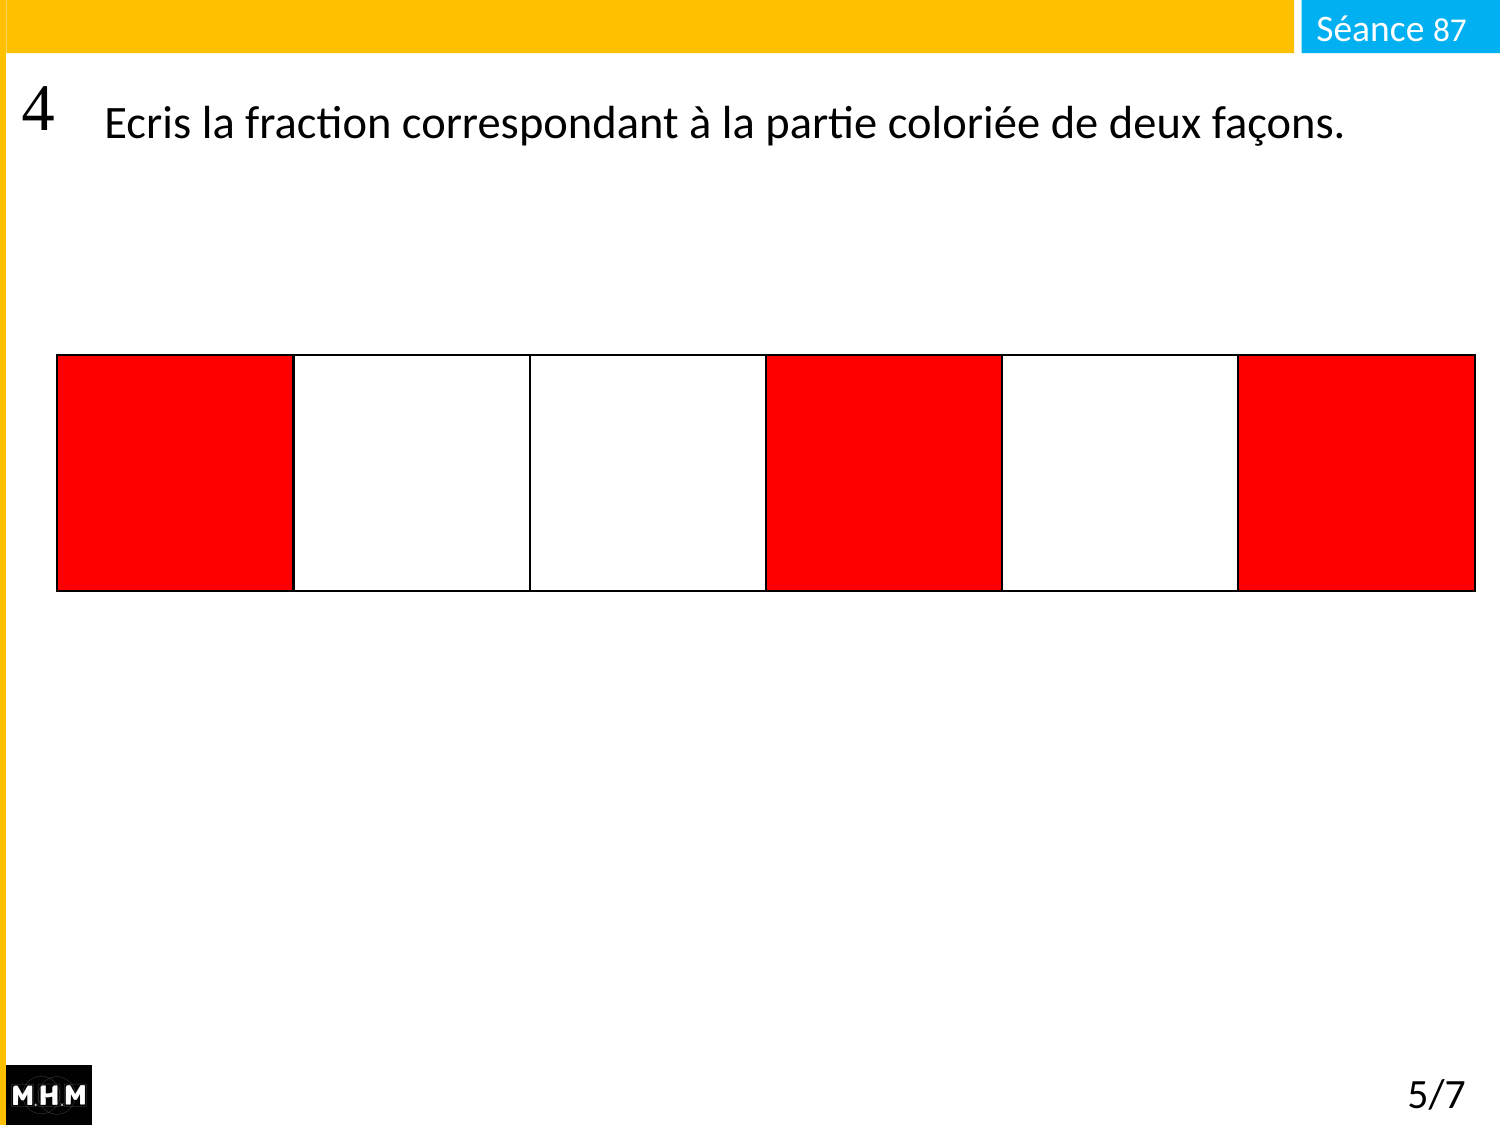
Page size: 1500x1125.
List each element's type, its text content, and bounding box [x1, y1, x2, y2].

title Ecris la fraction correspondant à la partie coloriée de deux façons. [89, 74, 1384, 174]
text_box [1003, 354, 1237, 592]
text_box [529, 354, 765, 592]
picture [6, 1065, 92, 1125]
text_box [56, 354, 294, 592]
text_box [294, 354, 529, 592]
text_box [1237, 354, 1476, 592]
list 5/7 [1373, 1064, 1500, 1125]
text_box [765, 354, 1003, 592]
